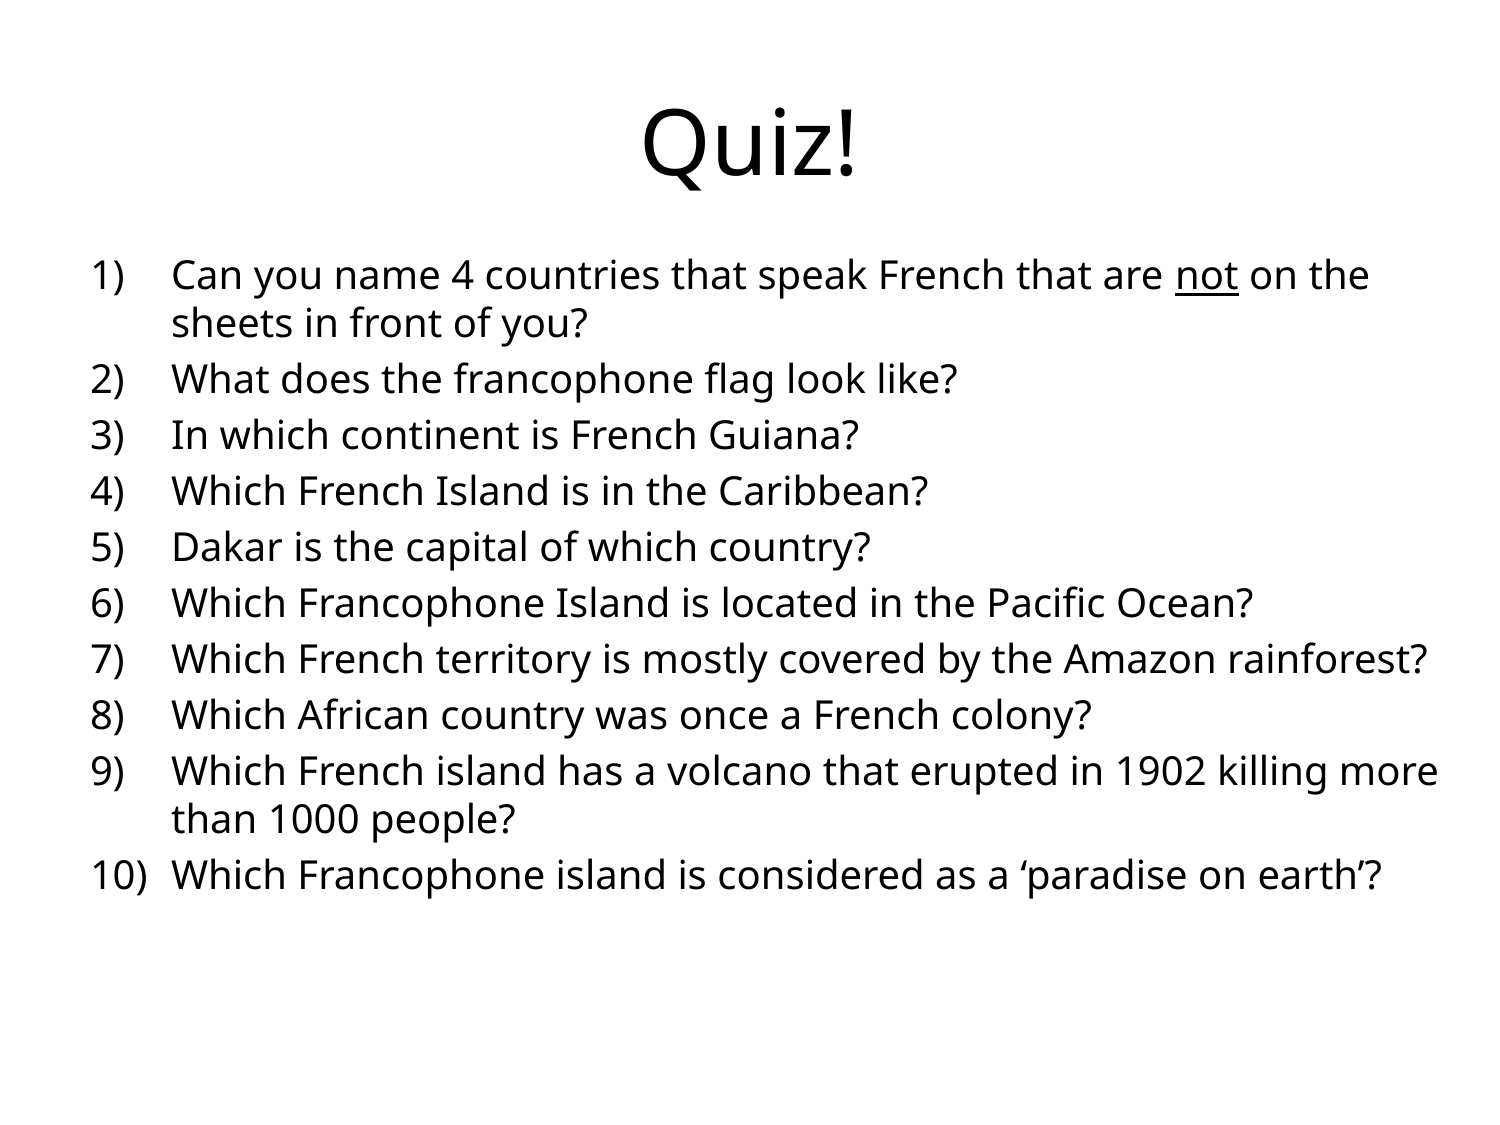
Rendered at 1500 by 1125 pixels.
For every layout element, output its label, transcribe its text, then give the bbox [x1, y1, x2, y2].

title Quiz! [75, 45, 1425, 186]
list Can you name 4 countries that speak French that are not on the sheets in front of you? What does the francophone flag look like? In which continent is French Guiana? Which French Island is in the Caribbean? Dakar is the capital of which country? Which Francophone Island is located in the Pacific Ocean? Which French territory is mostly covered by the Amazon rainforest? Which African country was once a French colony? Which French island has a volcano that erupted in 1902 killing more than 1000 people? Which Francophone island is considered as a ‘paradise on earth’? [75, 186, 1483, 929]
